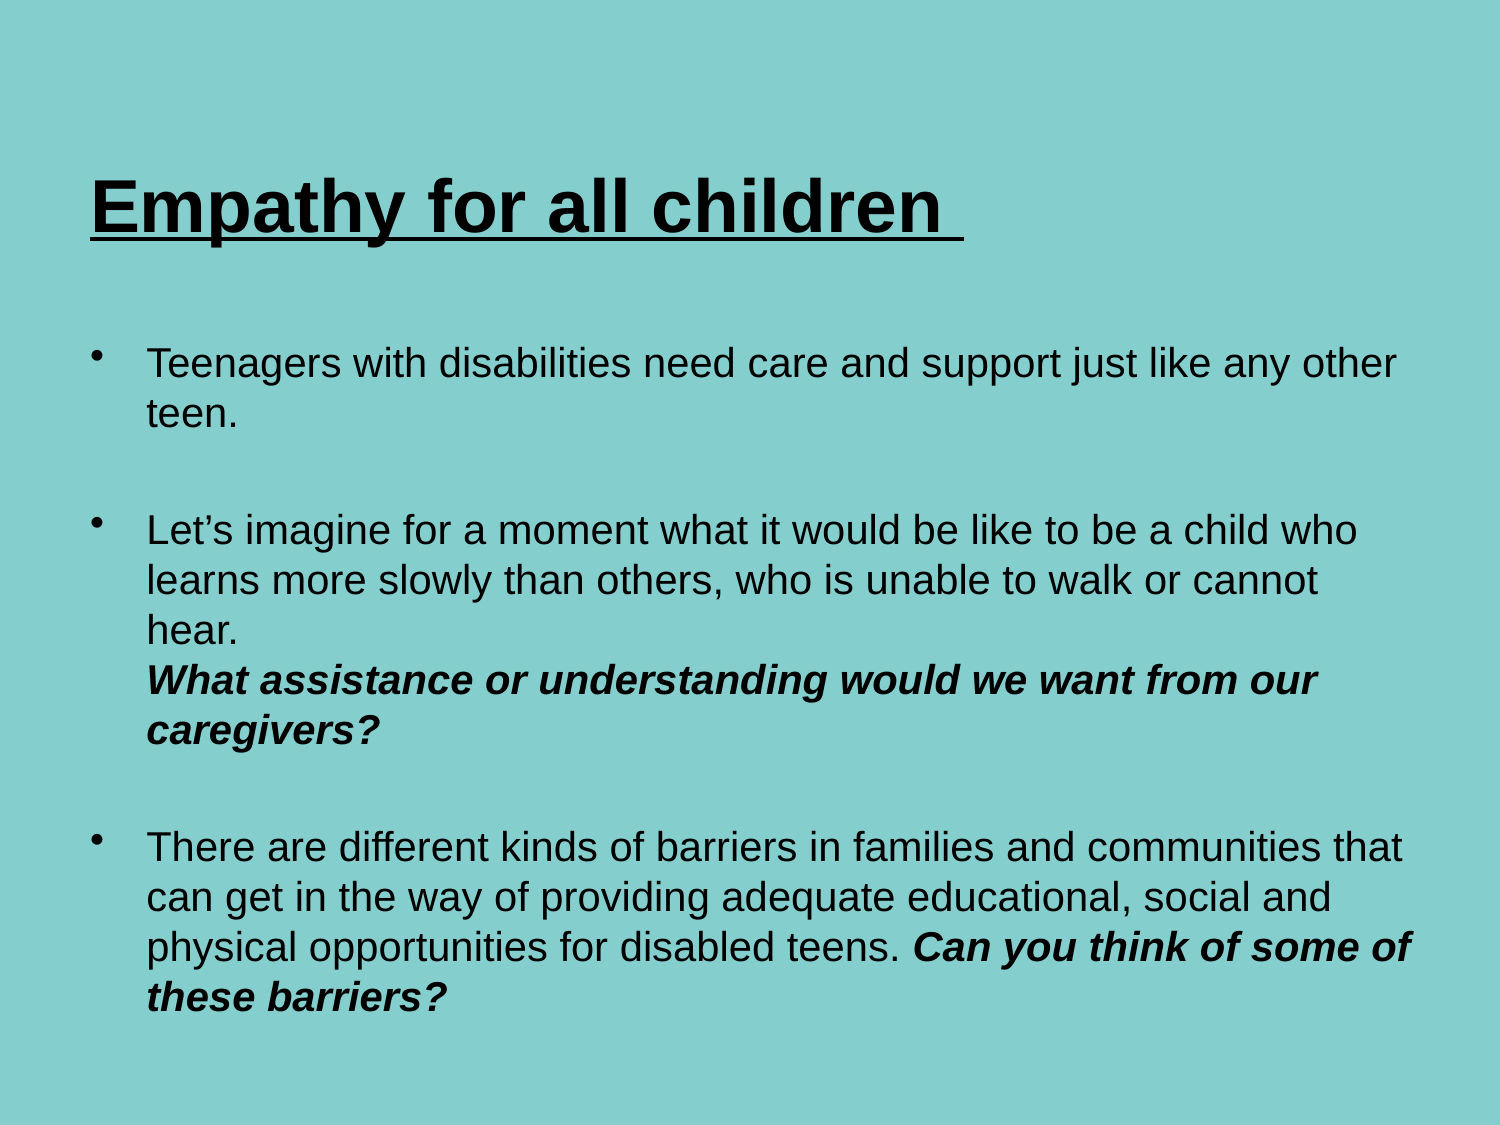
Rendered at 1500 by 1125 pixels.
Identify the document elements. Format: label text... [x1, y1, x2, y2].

title Empathy for all children [75, 149, 1438, 275]
list Teenagers with disabilities need care and support just like any other teen. Let’s imagine for a moment what it would be like to be a child who learns more slowly than others, who is unable to walk or cannot hear. What assistance or understanding would we want from our caregivers? There are different kinds of barriers in families and communities that can get in the way of providing adequate educational, social and physical opportunities for disabled teens. Can you think of some of these barriers? [75, 275, 1438, 1000]
